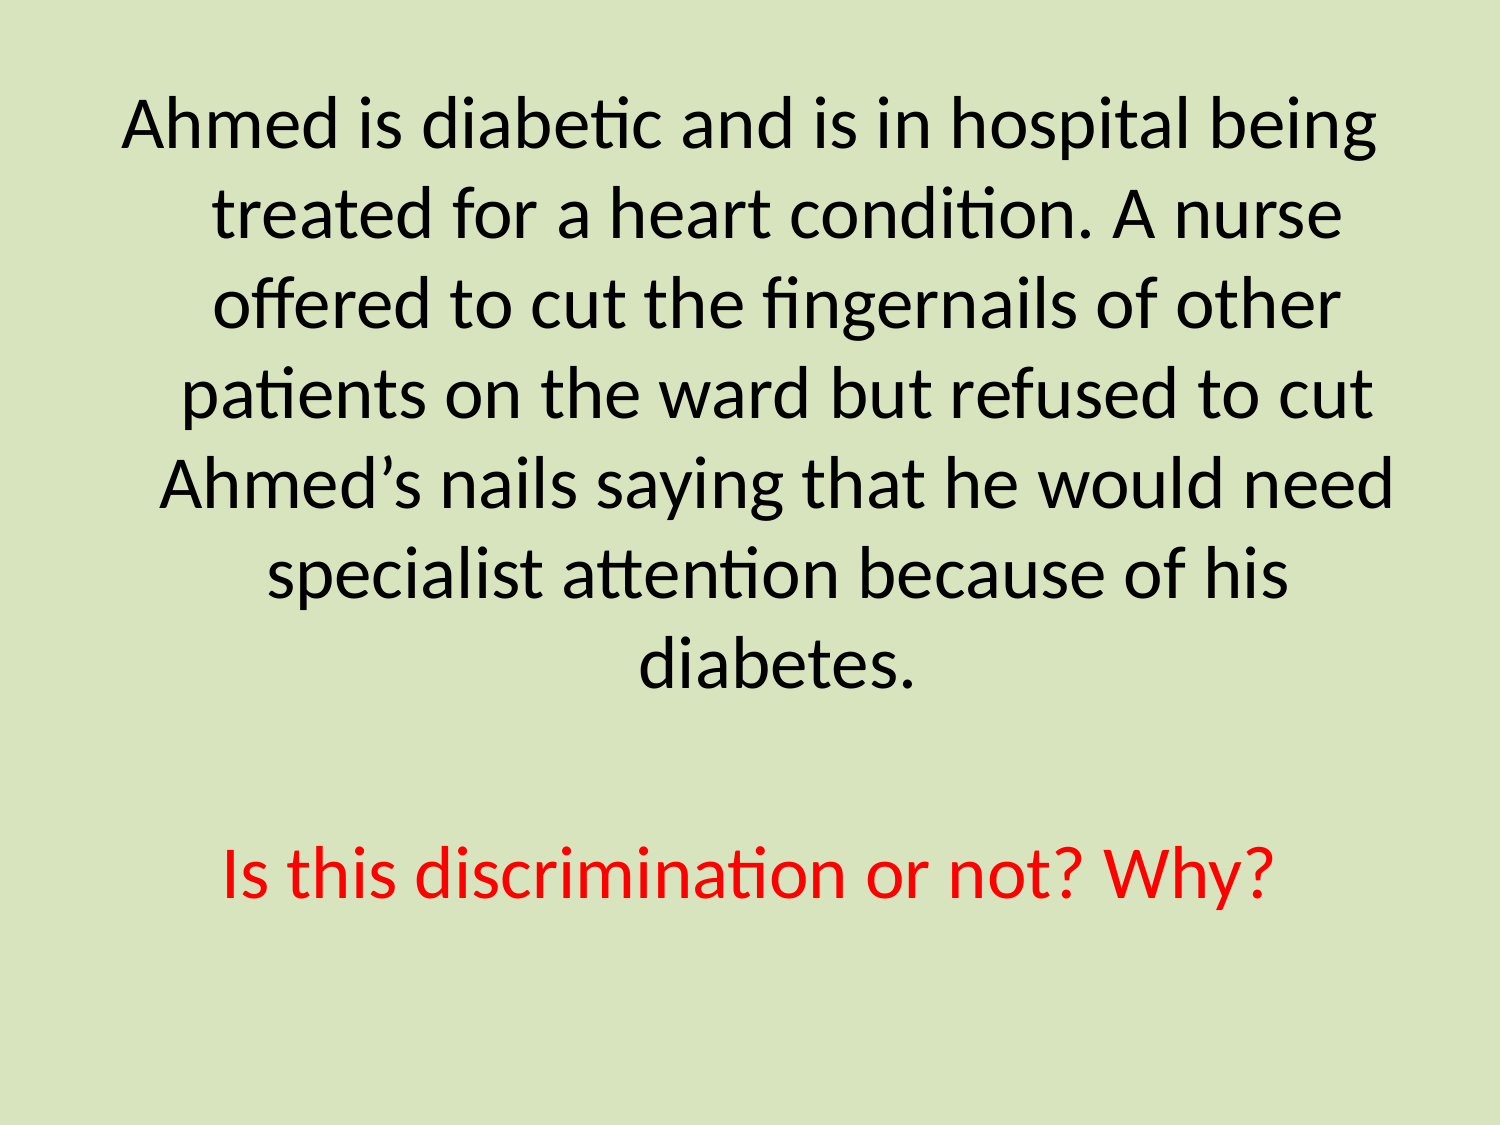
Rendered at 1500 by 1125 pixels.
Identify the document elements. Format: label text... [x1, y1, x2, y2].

list Ahmed is diabetic and is in hospital being treated for a heart condition. A nurse offered to cut the fingernails of other patients on the ward but refused to cut Ahmed’s nails saying that he would need specialist attention because of his diabetes. Is this discrimination or not? Why? [75, 66, 1425, 1005]
